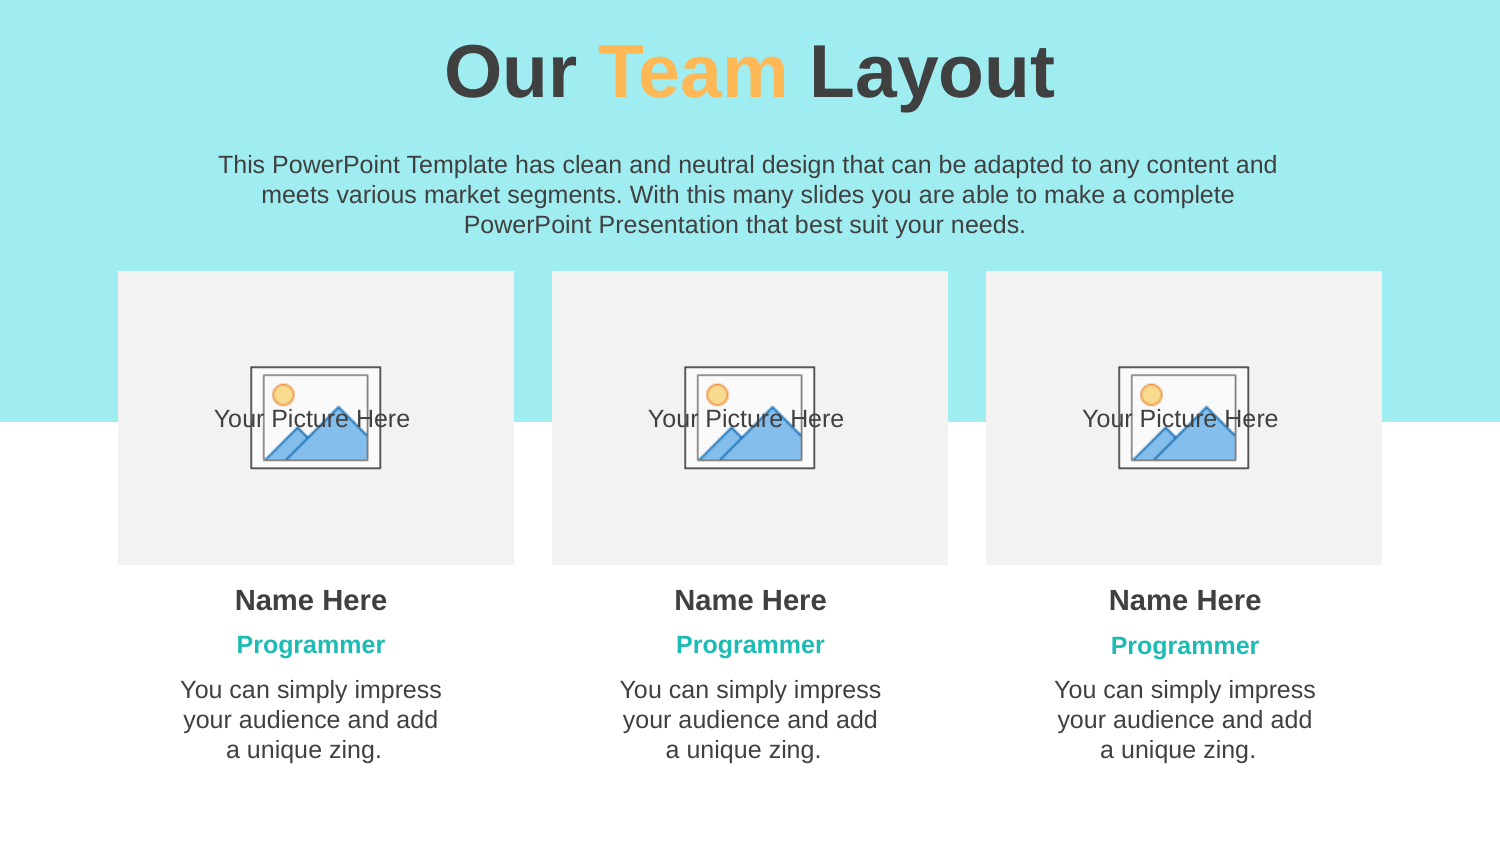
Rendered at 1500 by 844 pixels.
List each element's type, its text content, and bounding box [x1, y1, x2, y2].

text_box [1034, 578, 1336, 773]
picture [551, 270, 948, 566]
text_box This PowerPoint Template has clean and neutral design that can be adapted to any content and meets various market segments. With this many slides you are able to make a complete PowerPoint Presentation that best suit your needs. [179, 141, 1320, 247]
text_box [160, 578, 462, 773]
picture [985, 270, 1383, 566]
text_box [600, 578, 902, 773]
picture [117, 270, 514, 566]
title Our Team Layout [0, 4, 1500, 132]
